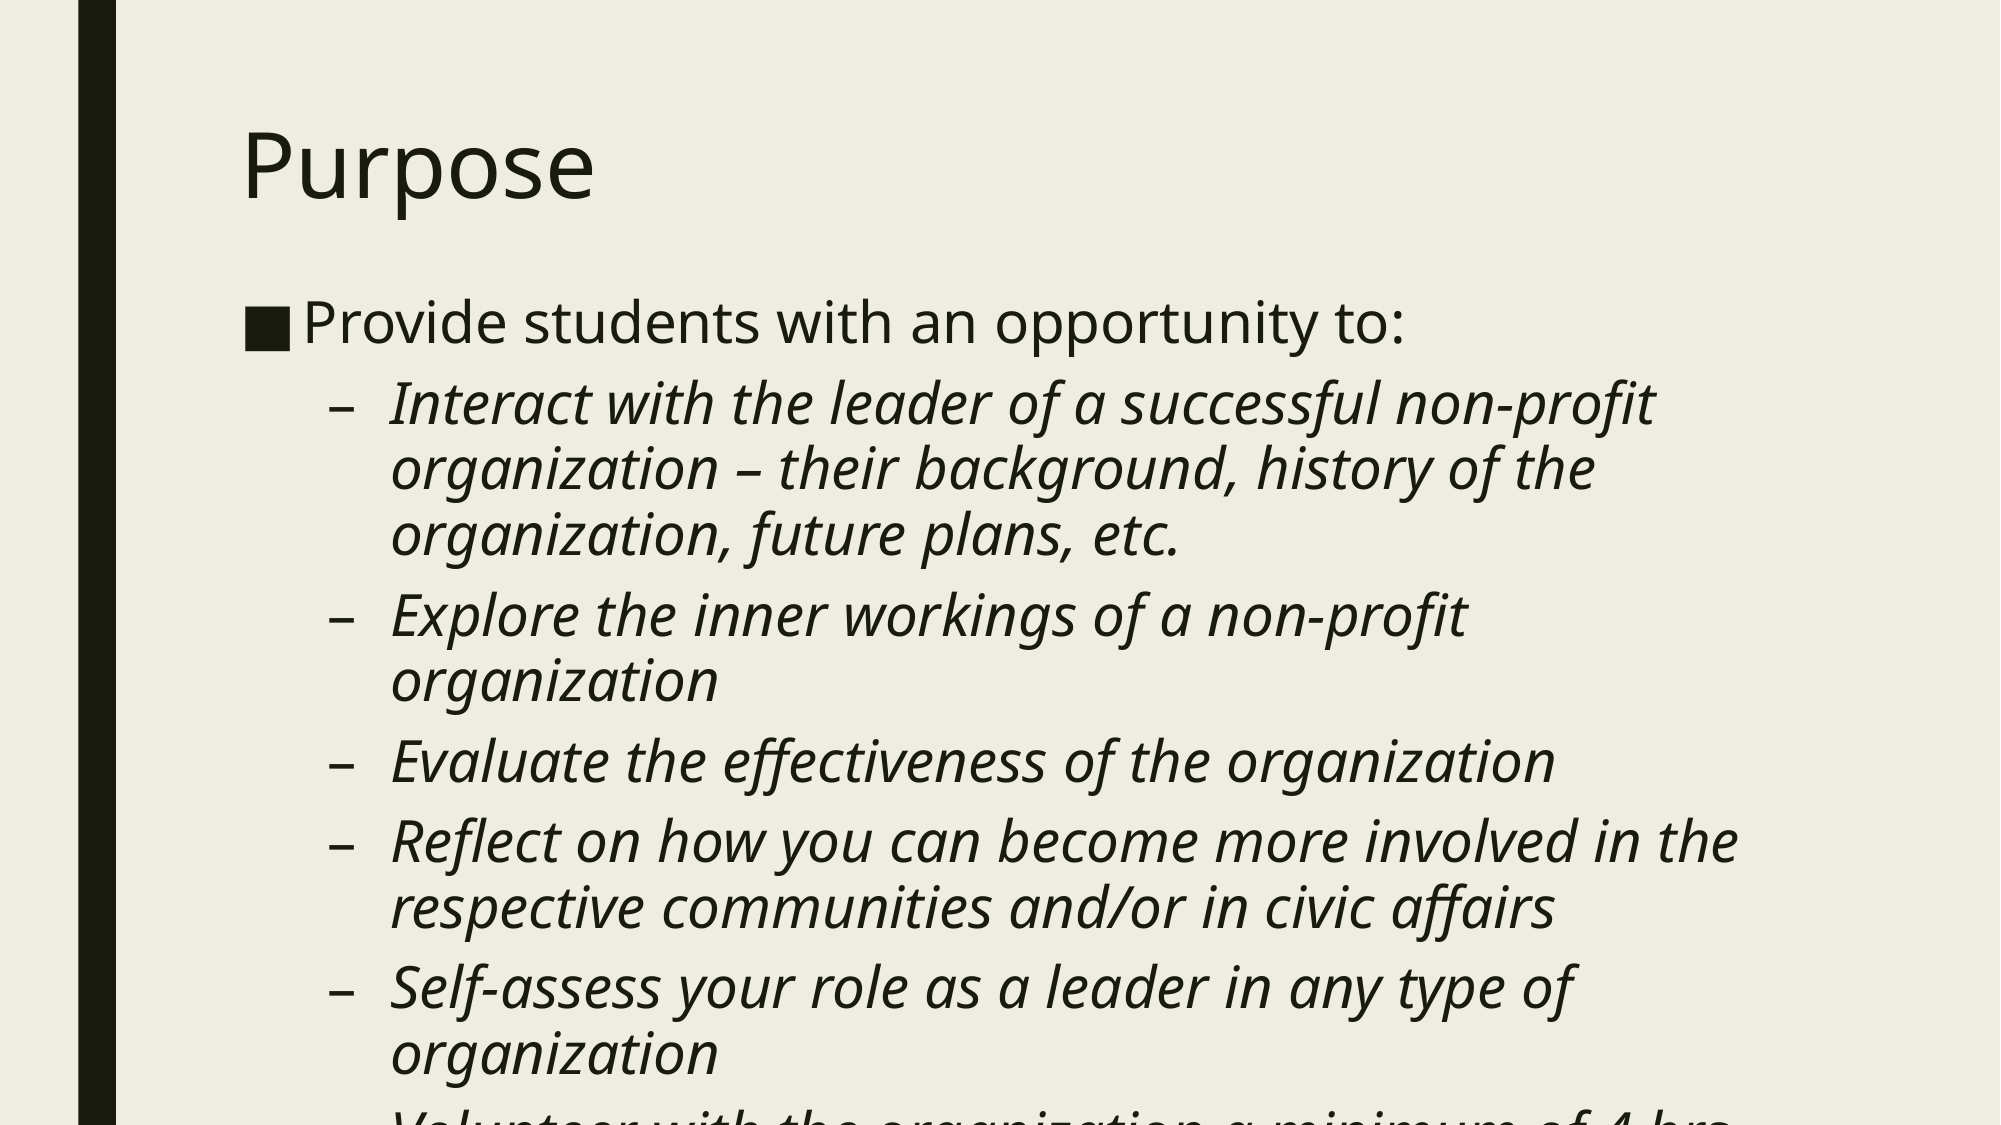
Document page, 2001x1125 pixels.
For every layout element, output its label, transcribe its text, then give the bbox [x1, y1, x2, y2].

list Provide students with an opportunity to: Interact with the leader of a successful non-profit organization – their background, history of the organization, future plans, etc. Explore the inner workings of a non-profit organization Evaluate the effectiveness of the organization Reflect on how you can become more involved in the respective communities and/or in civic affairs Self-assess your role as a leader in any type of organization Volunteer with the organization a minimum of 4 hrs. [225, 283, 1800, 872]
title Purpose [225, 112, 1800, 283]
